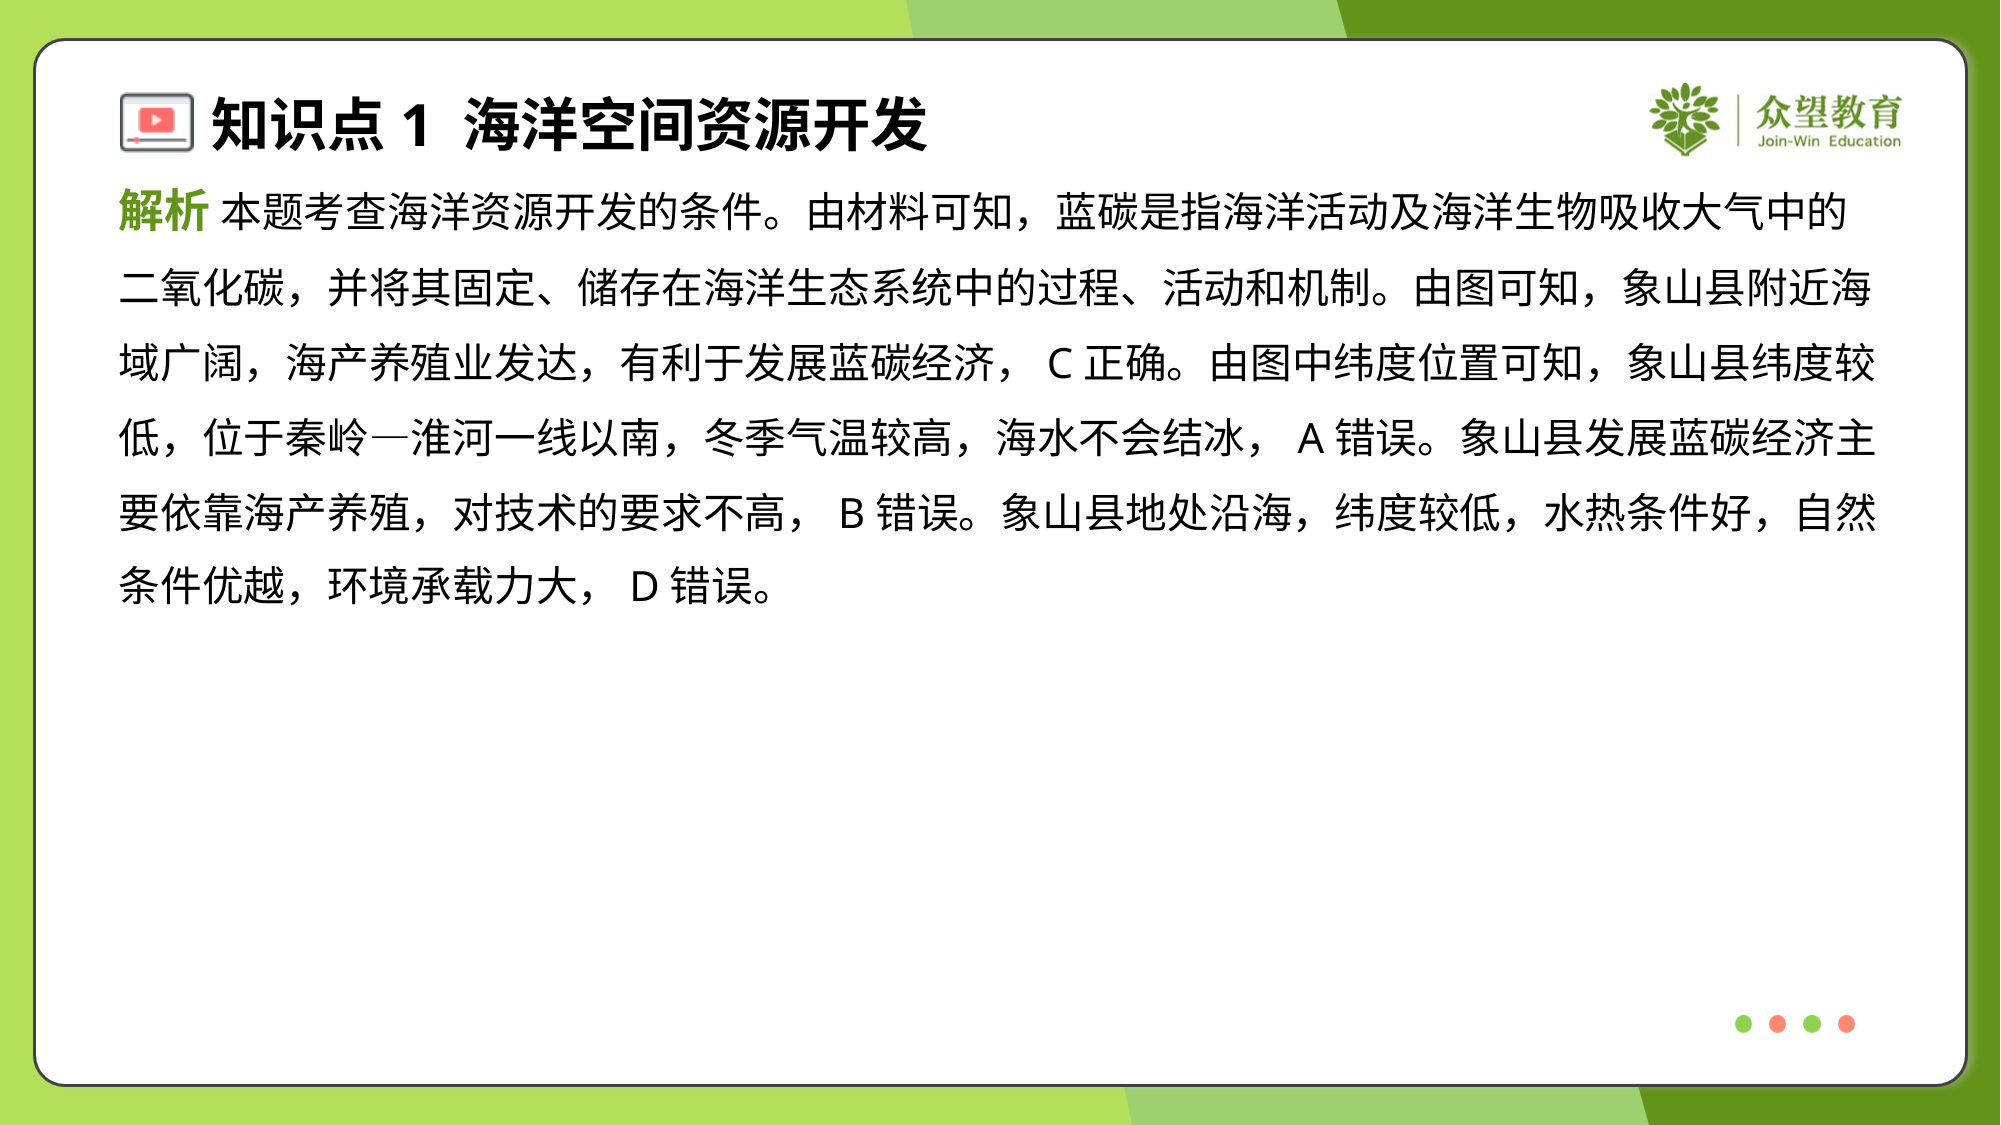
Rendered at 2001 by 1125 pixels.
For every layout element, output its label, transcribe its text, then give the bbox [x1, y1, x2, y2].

picture [0, 0, 2000, 1125]
text_box 解析 本题考查海洋资源开发的条件。由材料可知，蓝碳是指海洋活动及海洋生物吸收大气中的 二氧化碳，并将其固定、储存在海洋生态系统中的过程、活动和机制。由图可知，象山县附近海 域广阔，海产养殖业发达，有利于发展蓝碳经济，C正确。由图中纬度位置可知，象山县纬度较 低，位于秦岭—淮河一线以南，冬季气温较高，海水不会结冰，A错误。象山县发展蓝碳经济主 要依靠海产养殖，对技术的要求不高，B错误。象山县地处沿海，纬度较低，水热条件好，自然 条件优越，环境承载力大，D错误。 [118, 159, 1883, 602]
